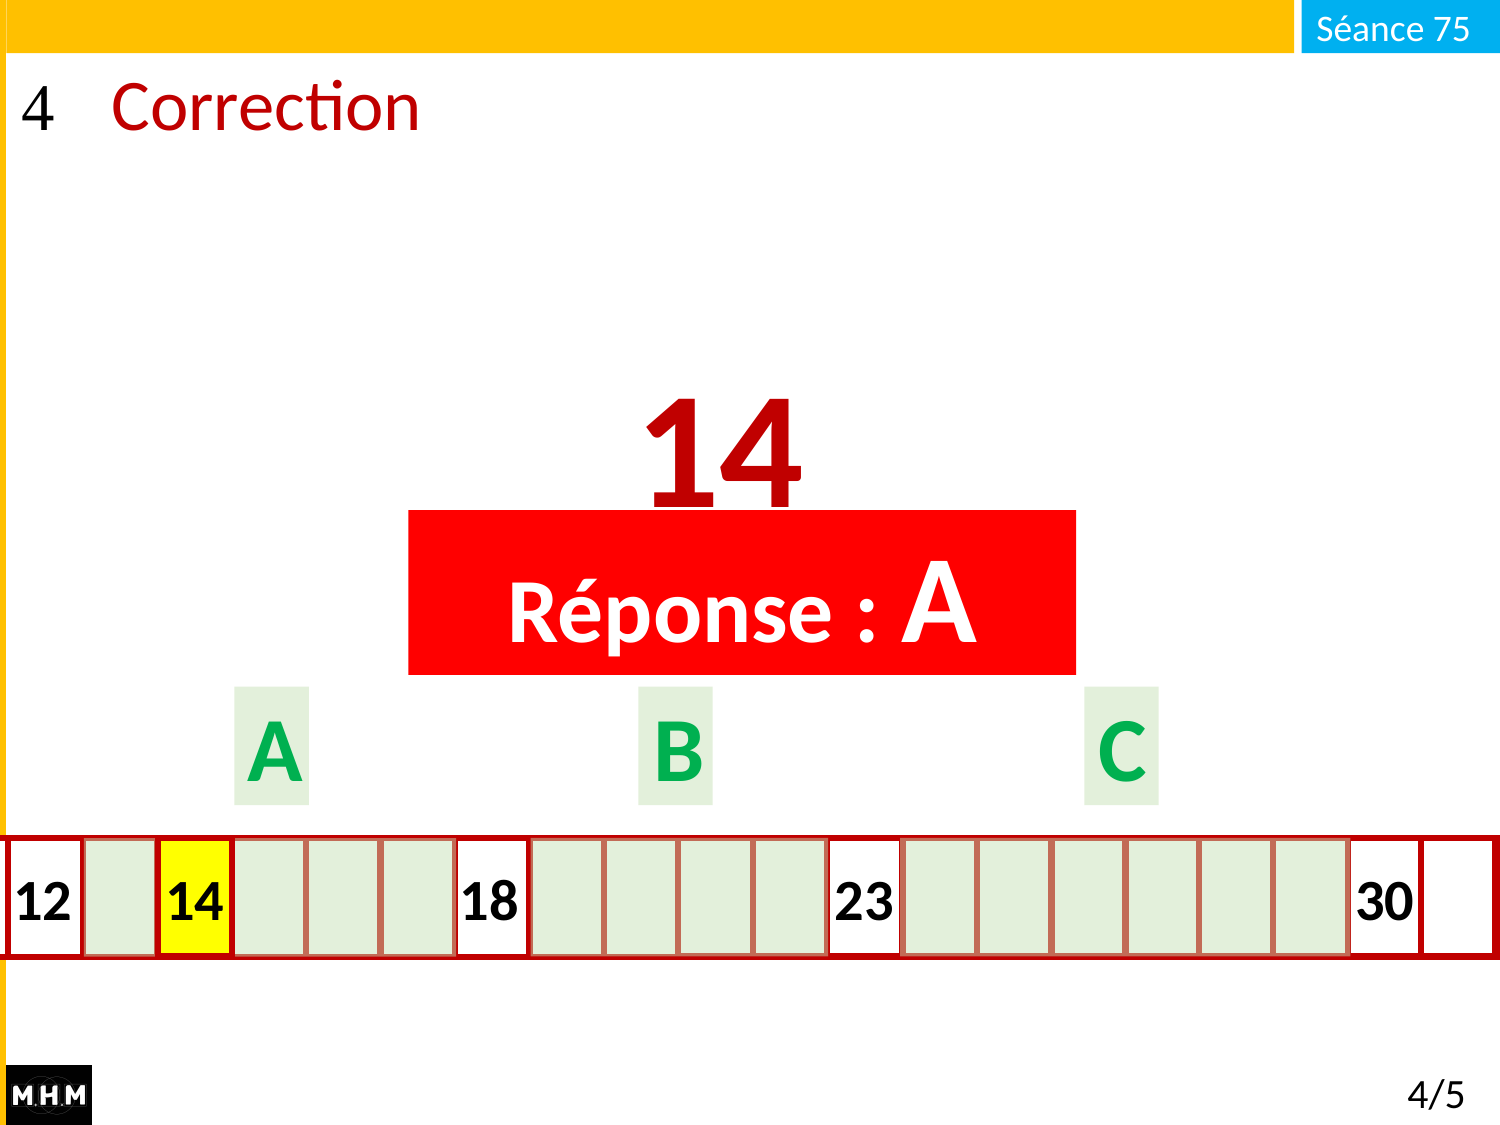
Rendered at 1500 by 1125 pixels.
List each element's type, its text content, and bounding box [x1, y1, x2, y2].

title Correction [96, 60, 1391, 155]
text_box C [1084, 682, 1159, 808]
text_box 14 [610, 333, 829, 510]
picture [6, 1065, 92, 1125]
text_box A [232, 682, 308, 808]
text_box Réponse : A [408, 510, 1077, 675]
text_box B [638, 682, 713, 808]
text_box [0, 838, 1500, 957]
list 4/5 [1373, 1064, 1500, 1125]
